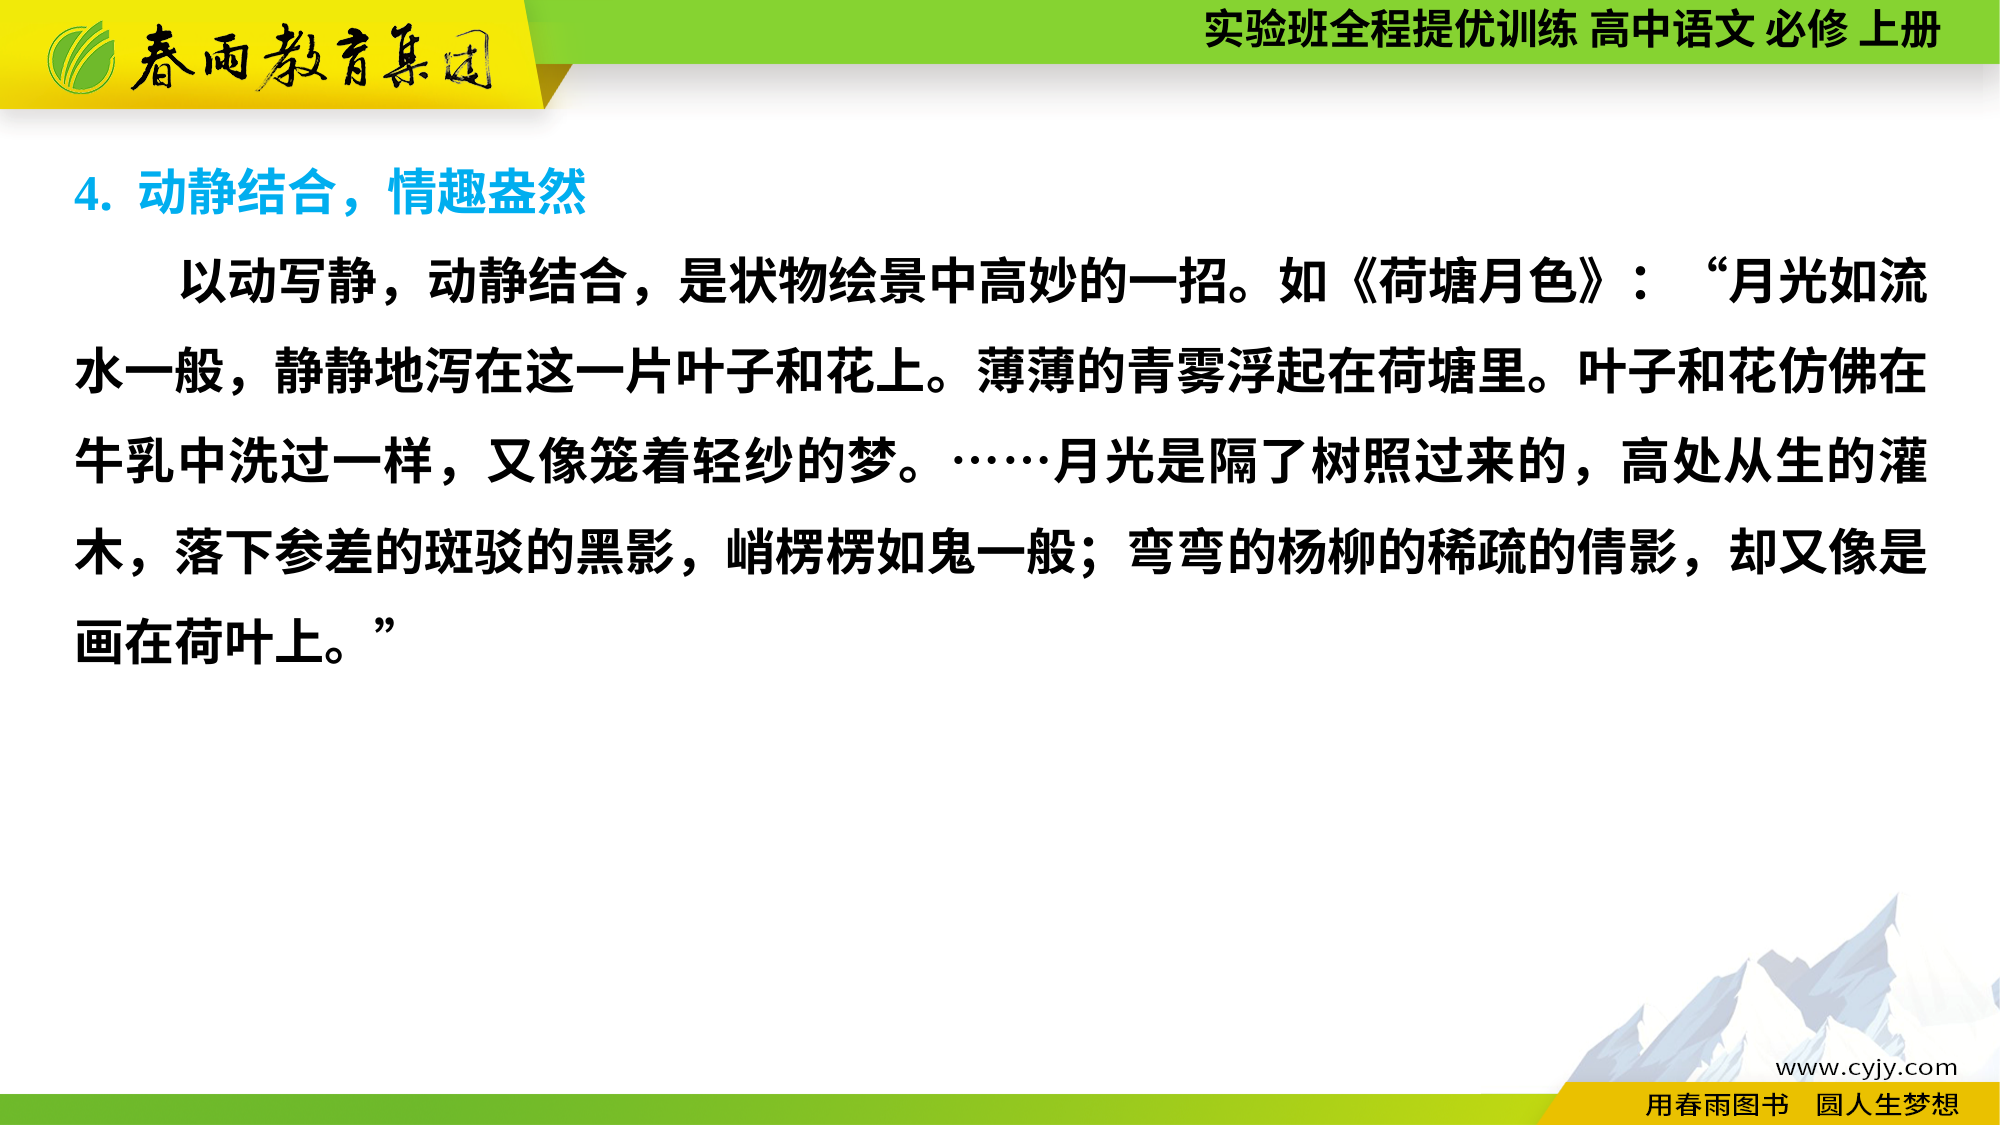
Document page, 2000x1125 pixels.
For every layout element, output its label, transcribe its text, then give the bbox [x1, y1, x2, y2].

list 4. 动静结合，情趣盎然 以动写静，动静结合，是状物绘景中高妙的一招。如《荷塘月色》：“月光如流水一般，静静地泻在这一片叶子和花上。薄薄的青雾浮起在荷塘里。叶子和花仿佛在牛乳中洗过一样，又像笼着轻纱的梦。……月光是隔了树照过来的，高处从生的灌木，落下参差的斑驳的黑影，峭楞楞如鬼一般；弯弯的杨柳的稀疏的倩影，却又像是画在荷叶上。” [59, 122, 1944, 683]
picture [0, 0, 2000, 1125]
